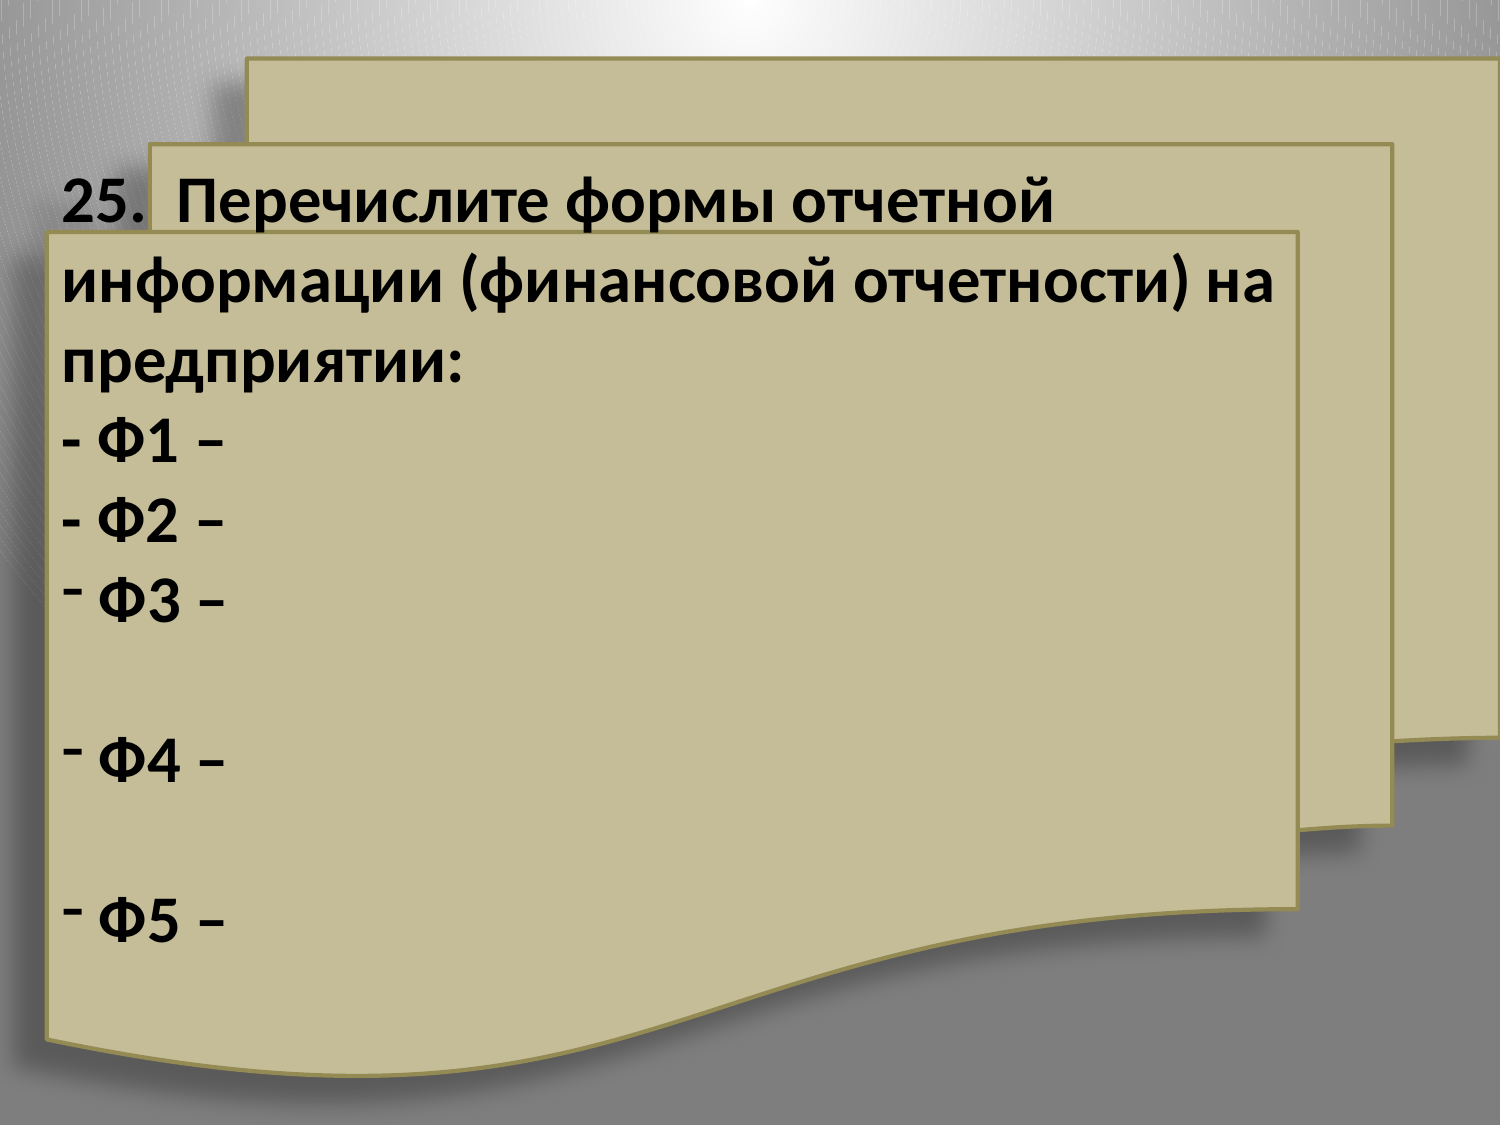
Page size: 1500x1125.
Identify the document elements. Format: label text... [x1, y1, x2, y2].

text_box 25. Перечислите формы отчетной информации (финансовой отчетности) на предприятии: - Ф1 – - Ф2 – Ф3 – Ф4 – Ф5 – [44, 56, 1500, 1079]
